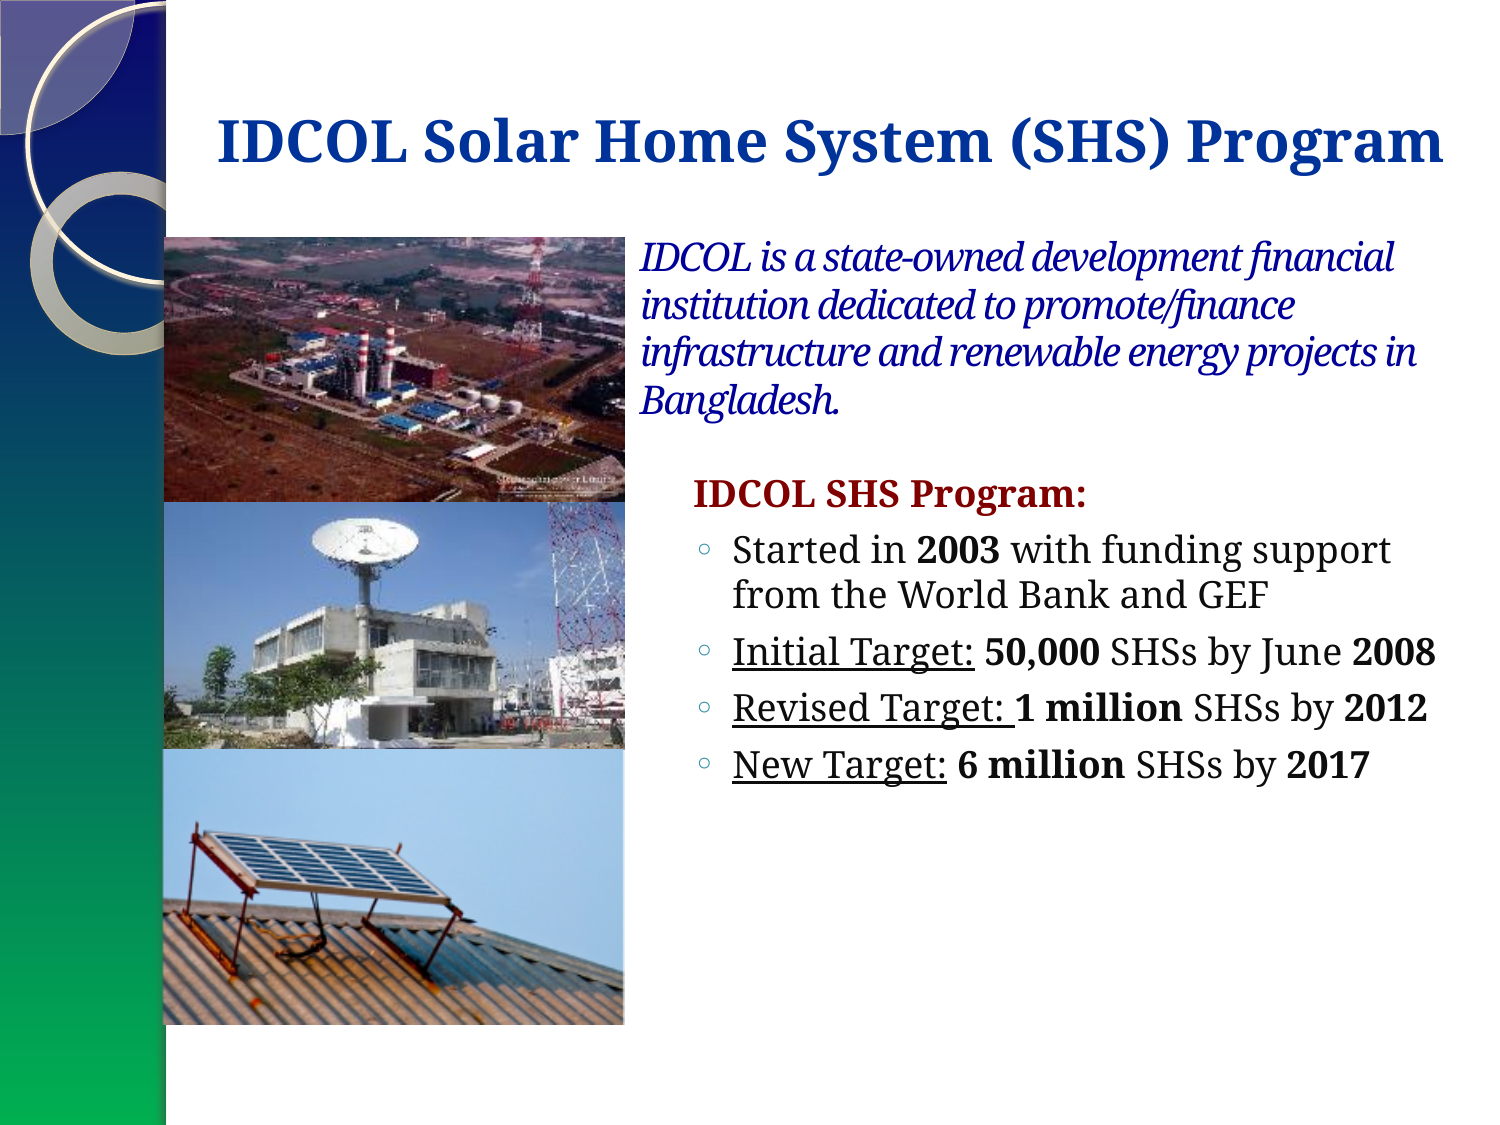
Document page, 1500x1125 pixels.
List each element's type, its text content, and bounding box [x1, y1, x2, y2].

text_box IDCOL is a state-owned development financial institution dedicated to promote/finance infrastructure and renewable energy projects in Bangladesh. [624, 224, 1488, 400]
list IDCOL SHS Program: Started in 2003 with funding support from the World Bank and GEF Initial Target: 50,000 SHSs by June 2008 Revised Target: 1 million SHSs by 2012 New Target: 6 million SHSs by 2017 [612, 462, 1500, 1075]
title IDCOL Solar Home System (SHS) Program [162, 45, 1500, 233]
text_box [162, 237, 626, 1026]
